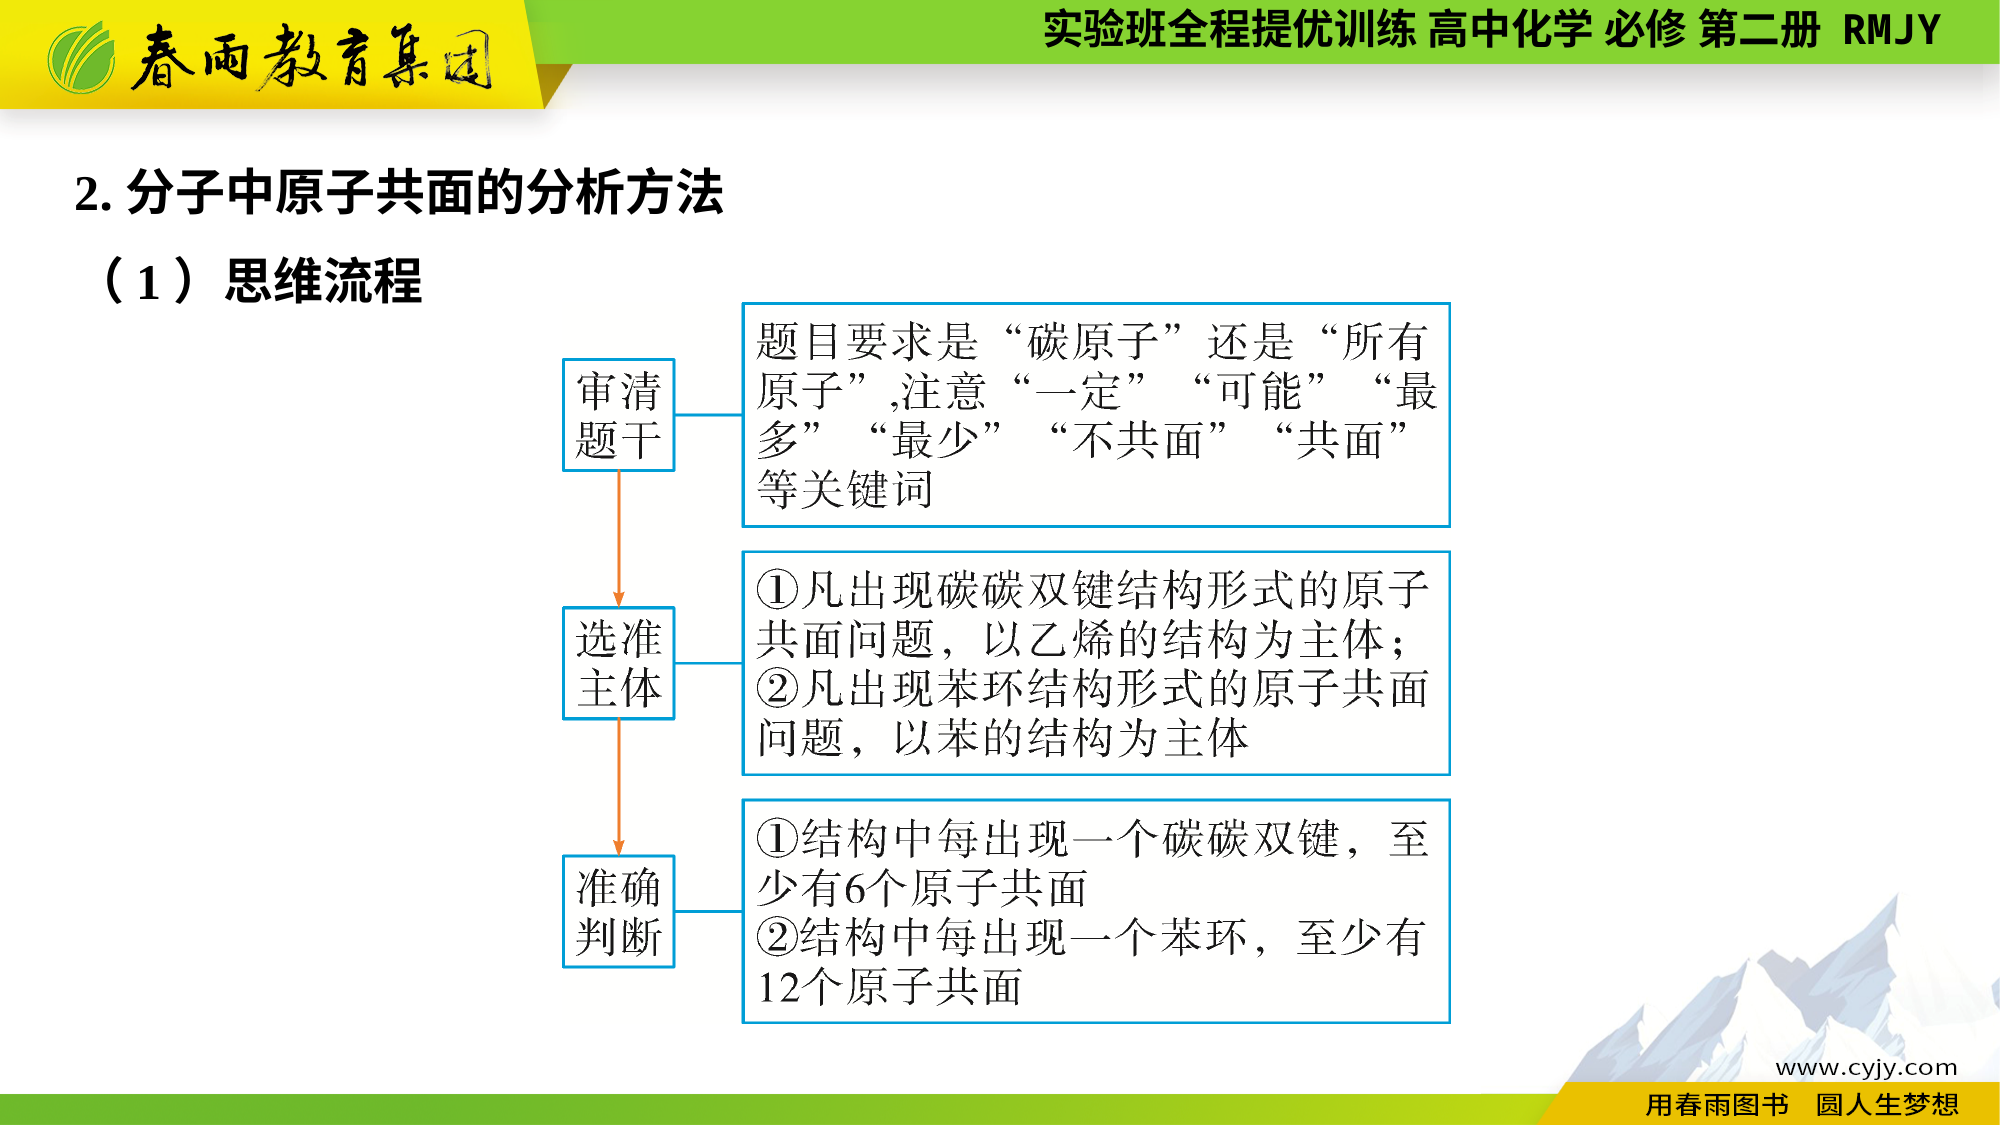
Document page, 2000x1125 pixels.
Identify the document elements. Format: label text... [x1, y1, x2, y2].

picture [0, 0, 2000, 1125]
list 2.分子中原子共面的分析方法 （1）思维流程 [59, 122, 1944, 320]
